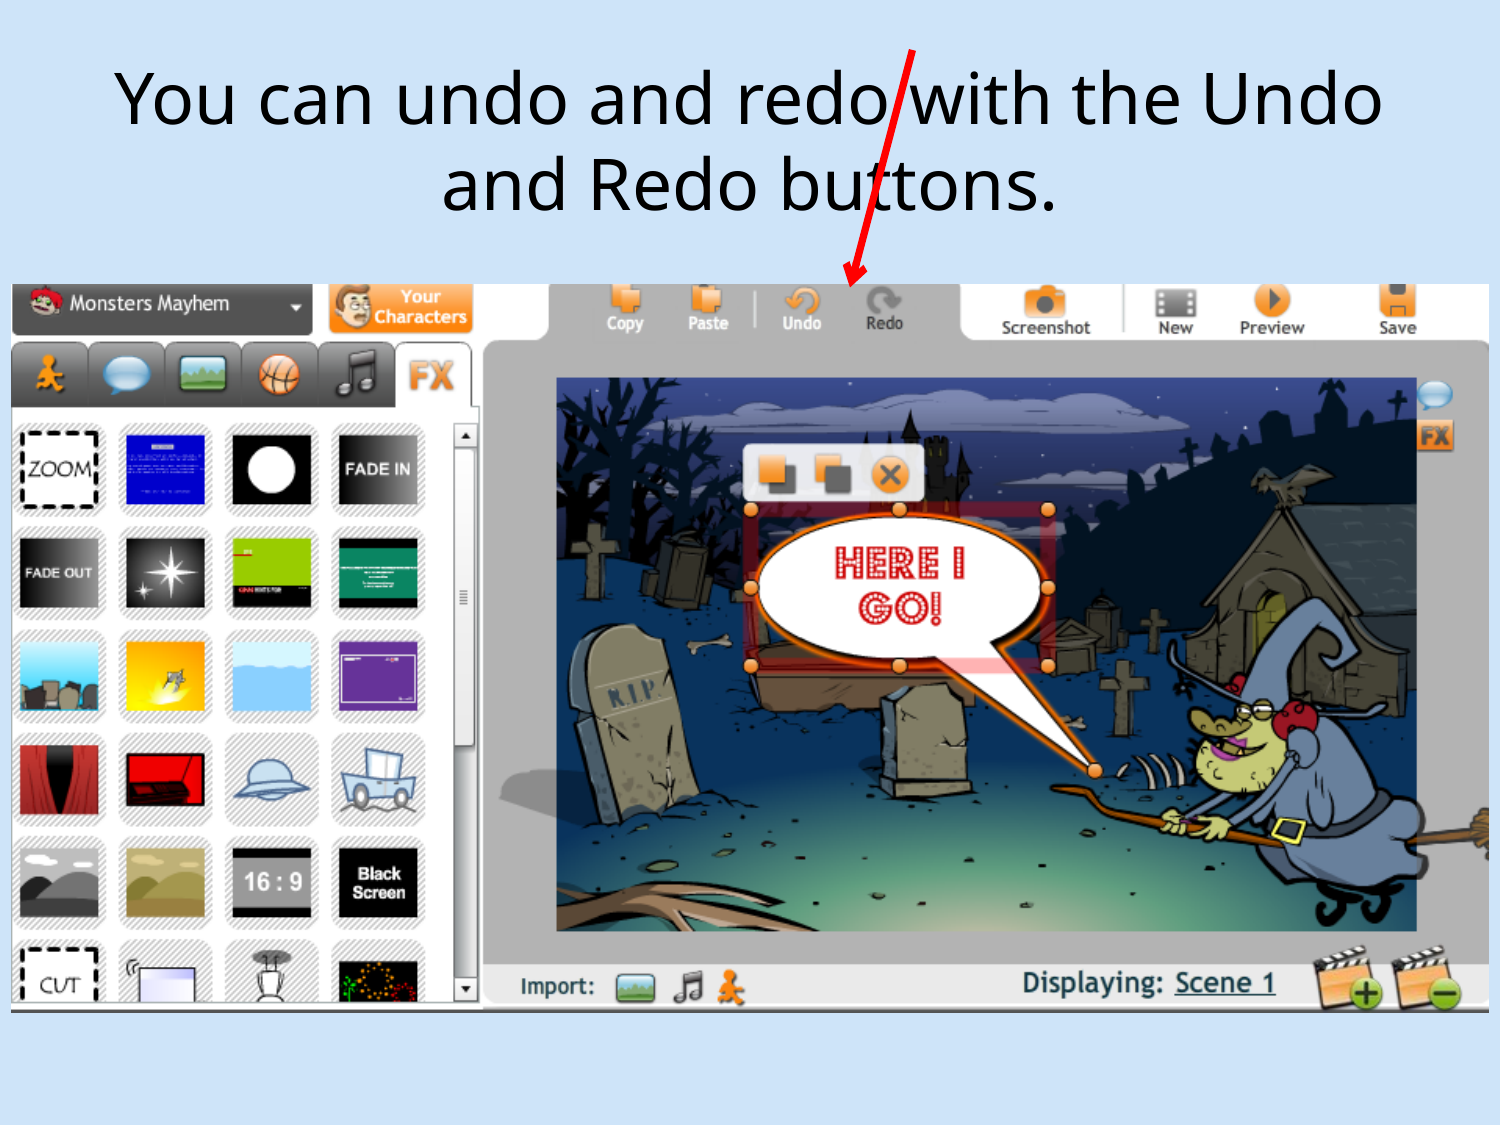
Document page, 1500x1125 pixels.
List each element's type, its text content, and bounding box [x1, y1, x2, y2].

picture [11, 284, 1489, 1013]
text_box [762, 137, 1001, 201]
title You can undo and redo with the Undo and Redo buttons. [75, 45, 1425, 233]
